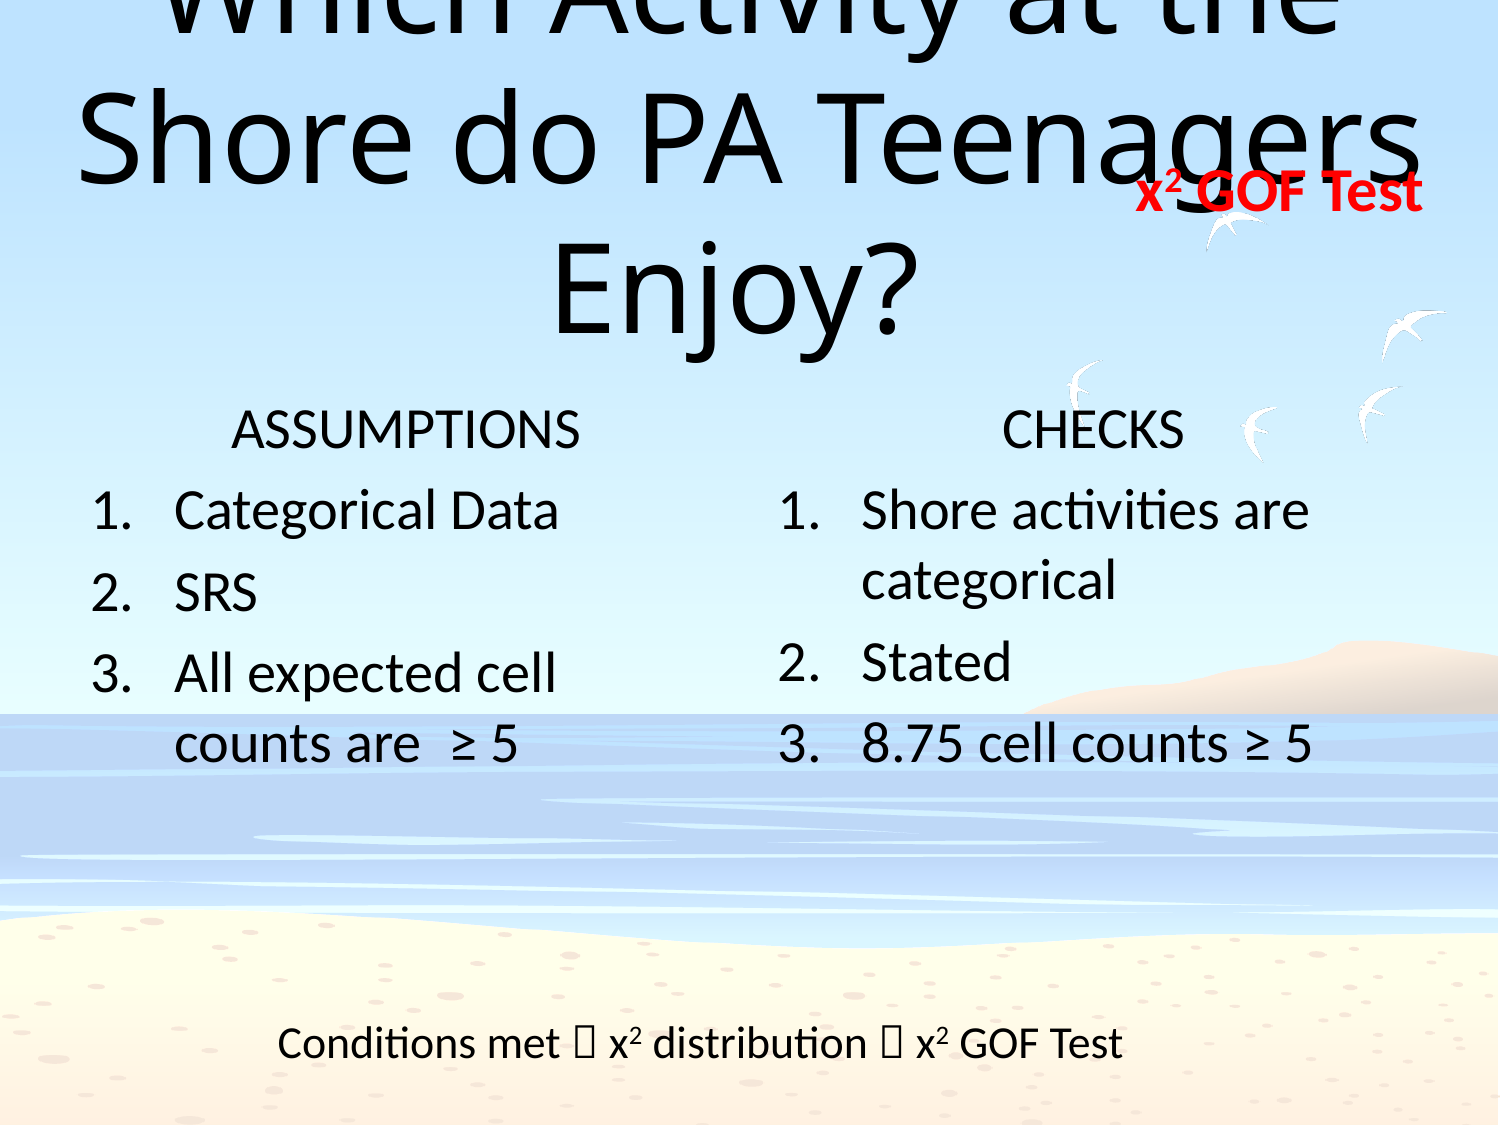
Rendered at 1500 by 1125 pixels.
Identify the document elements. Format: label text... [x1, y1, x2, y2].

list ASSUMPTIONS Categorical Data SRS All expected cell counts are ≥ 5 [74, 382, 738, 1125]
title Which Activity at the Shore do PA Teenagers Enjoy? [0, 39, 1500, 228]
list CHECKS Shore activities are categorical Stated 8.75 cell counts ≥ 5 [762, 382, 1426, 1125]
text_box x2 GOF Test [1120, 141, 1460, 232]
text_box Conditions met  x2 distribution  x2 GOF Test [262, 1004, 1225, 1075]
picture [1066, 228, 1447, 463]
